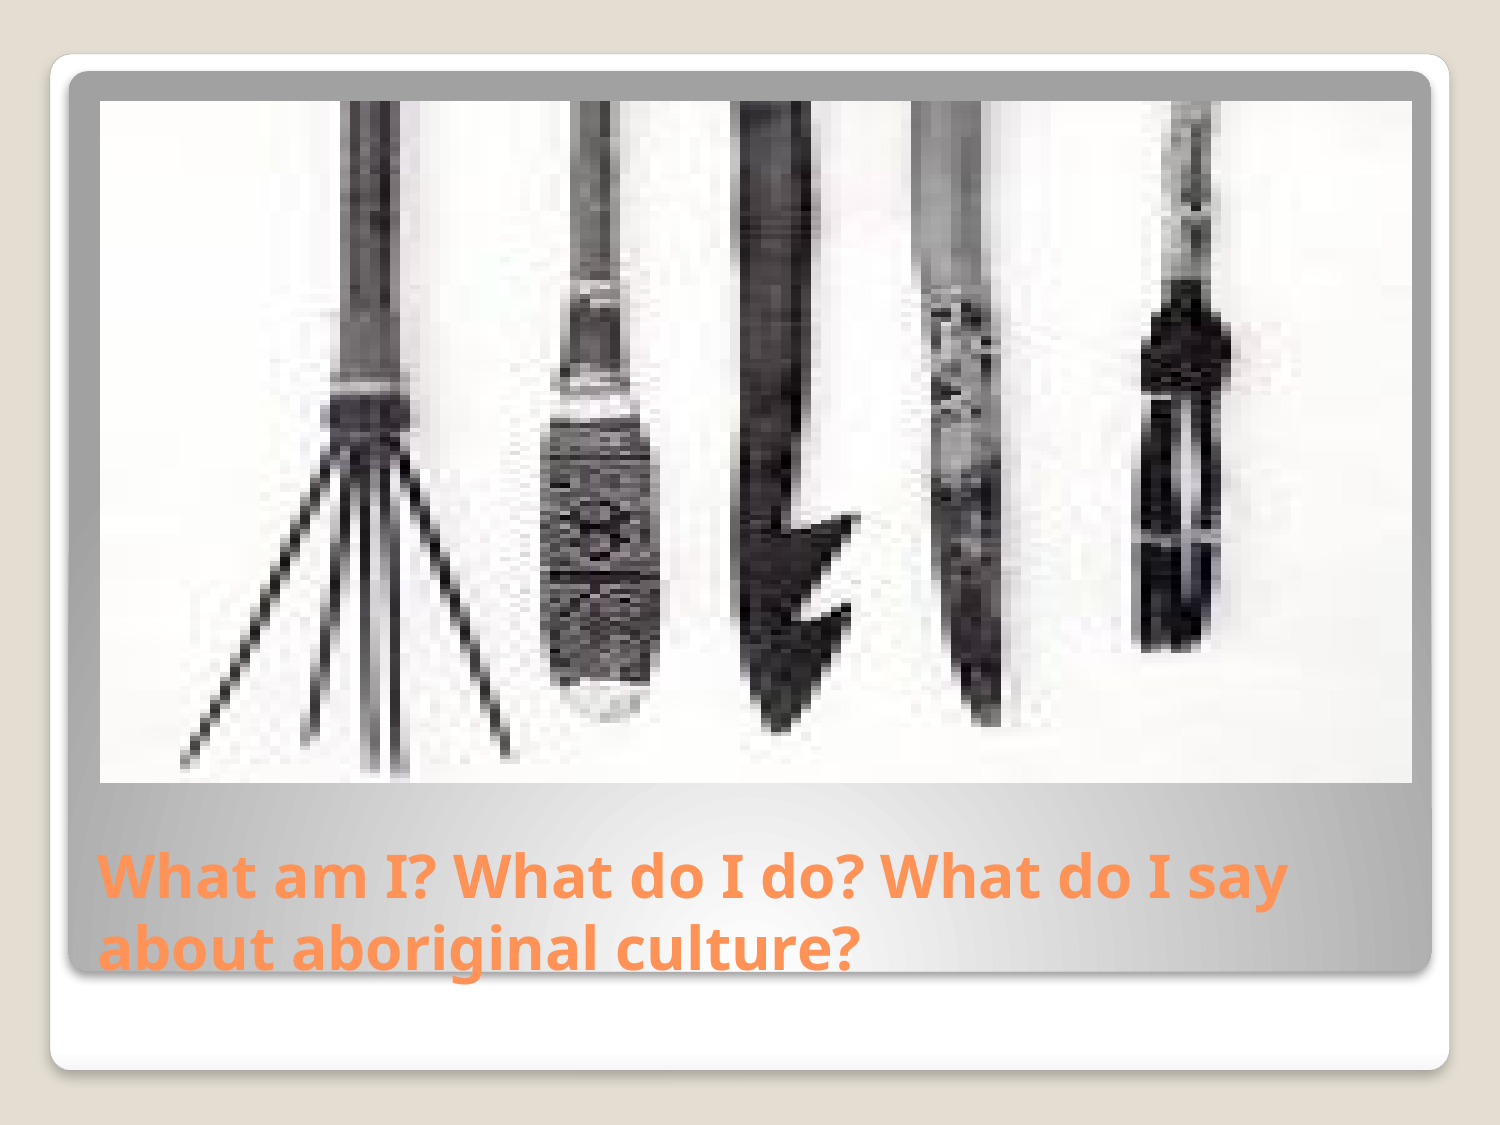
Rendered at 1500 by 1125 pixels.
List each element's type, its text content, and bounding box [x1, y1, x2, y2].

title What am I? What do I do? What do I say about aboriginal culture? [82, 817, 1425, 990]
picture [100, 101, 1412, 783]
